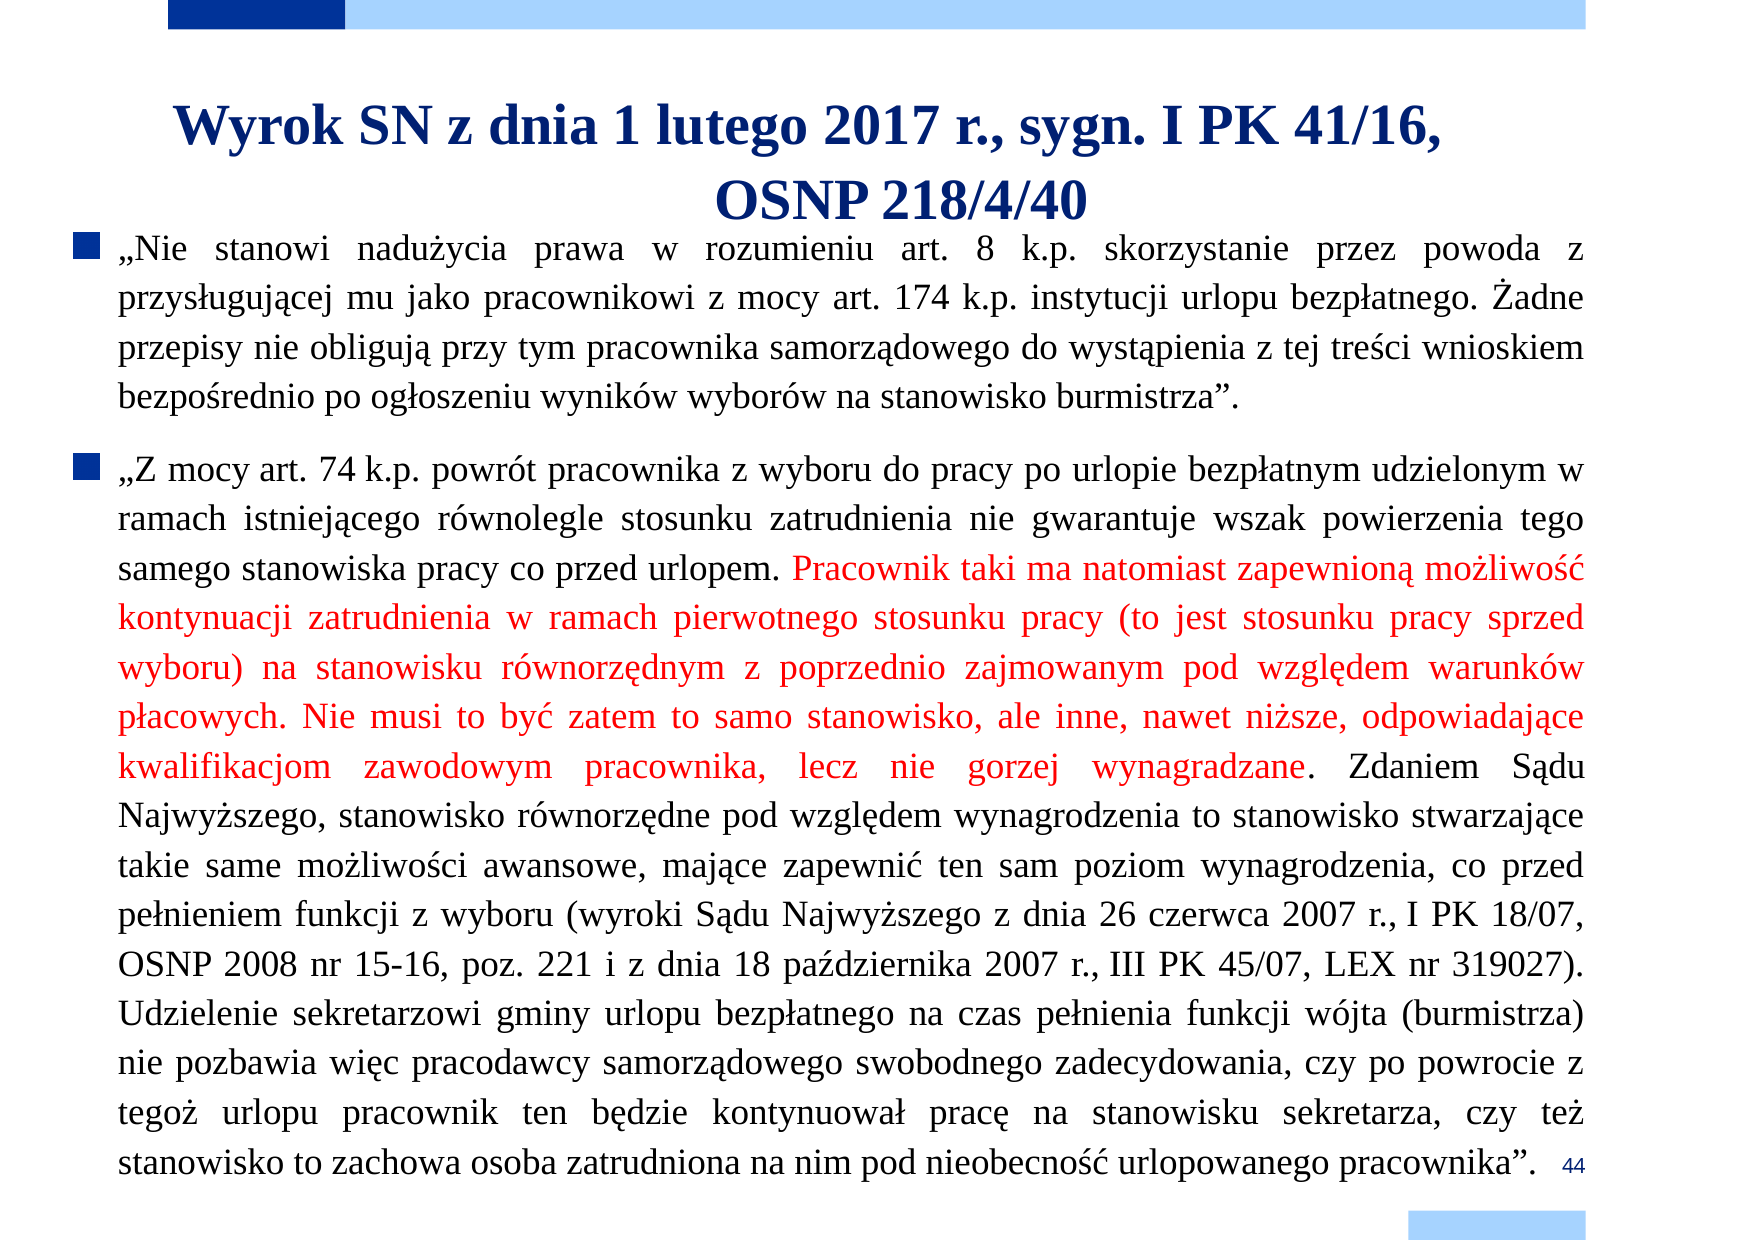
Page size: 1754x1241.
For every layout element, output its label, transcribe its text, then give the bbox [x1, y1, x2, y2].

list „Nie stanowi nadużycia prawa w rozumieniu art. 8 k.p. skorzystanie przez powoda z przysługującej mu jako pracownikowi z mocy art. 174 k.p. instytucji urlopu bezpłatnego. Żadne przepisy nie obligują przy tym pracownika samorządowego do wystąpienia z tej treści wnioskiem bezpośrednio po ogłoszeniu wyników wyborów na stanowisko burmistrza”. „Z mocy art. 74 k.p. powrót pracownika z wyboru do pracy po urlopie bezpłatnym udzielonym w ramach istniejącego równolegle stosunku zatrudnienia nie gwarantuje wszak powierzenia tego samego stanowiska pracy co przed urlopem. Pracownik taki ma natomiast zapewnioną możliwość kontynuacji zatrudnienia w ramach pierwotnego stosunku pracy (to jest stosunku pracy sprzed wyboru) na stanowisku równorzędnym z poprzednio zajmowanym pod względem warunków płacowych. Nie musi to być zatem to samo stanowisko, ale inne, nawet niższe, odpowiadające kwalifikacjom zawodowym pracownika, lecz nie gorzej wynagradzane. Zdaniem Sądu Najwyższego, stanowisko równorzędne pod względem wynagrodzenia to stanowisko stwarzające takie same możliwości awansowe, mające zapewnić ten sam poziom wynagrodzenia, co przed pełnieniem funkcji z wyboru (wyroki Sądu Najwyższego z dnia 26 czerwca 2007 r., I PK 18/07, OSNP 2008 nr 15-16, poz. 221 i z dnia 18 października 2007 r., III PK 45/07, LEX nr 319027). Udzielenie sekretarzowi gminy urlopu bezpłatnego na czas pełnienia funkcji wójta (burmistrza) nie pozbawia więc pracodawcy samorządowego swobodnego zadecydowania, czy po powrocie z tegoż urlopu pracownik ten będzie kontynuował pracę na stanowisku sekretarza, czy też stanowisko to zachowa osoba zatrudniona na nim pod nieobecność urlopowanego pracownika”. [73, 218, 1586, 1199]
slide_number 44 [1408, 1151, 1586, 1182]
title Wyrok SN z dnia 1 lutego 2017 r., sygn. I PK 41/16, OSNP 218/4/40 [171, 81, 1589, 259]
picture [73, 232, 100, 259]
picture [73, 453, 100, 480]
